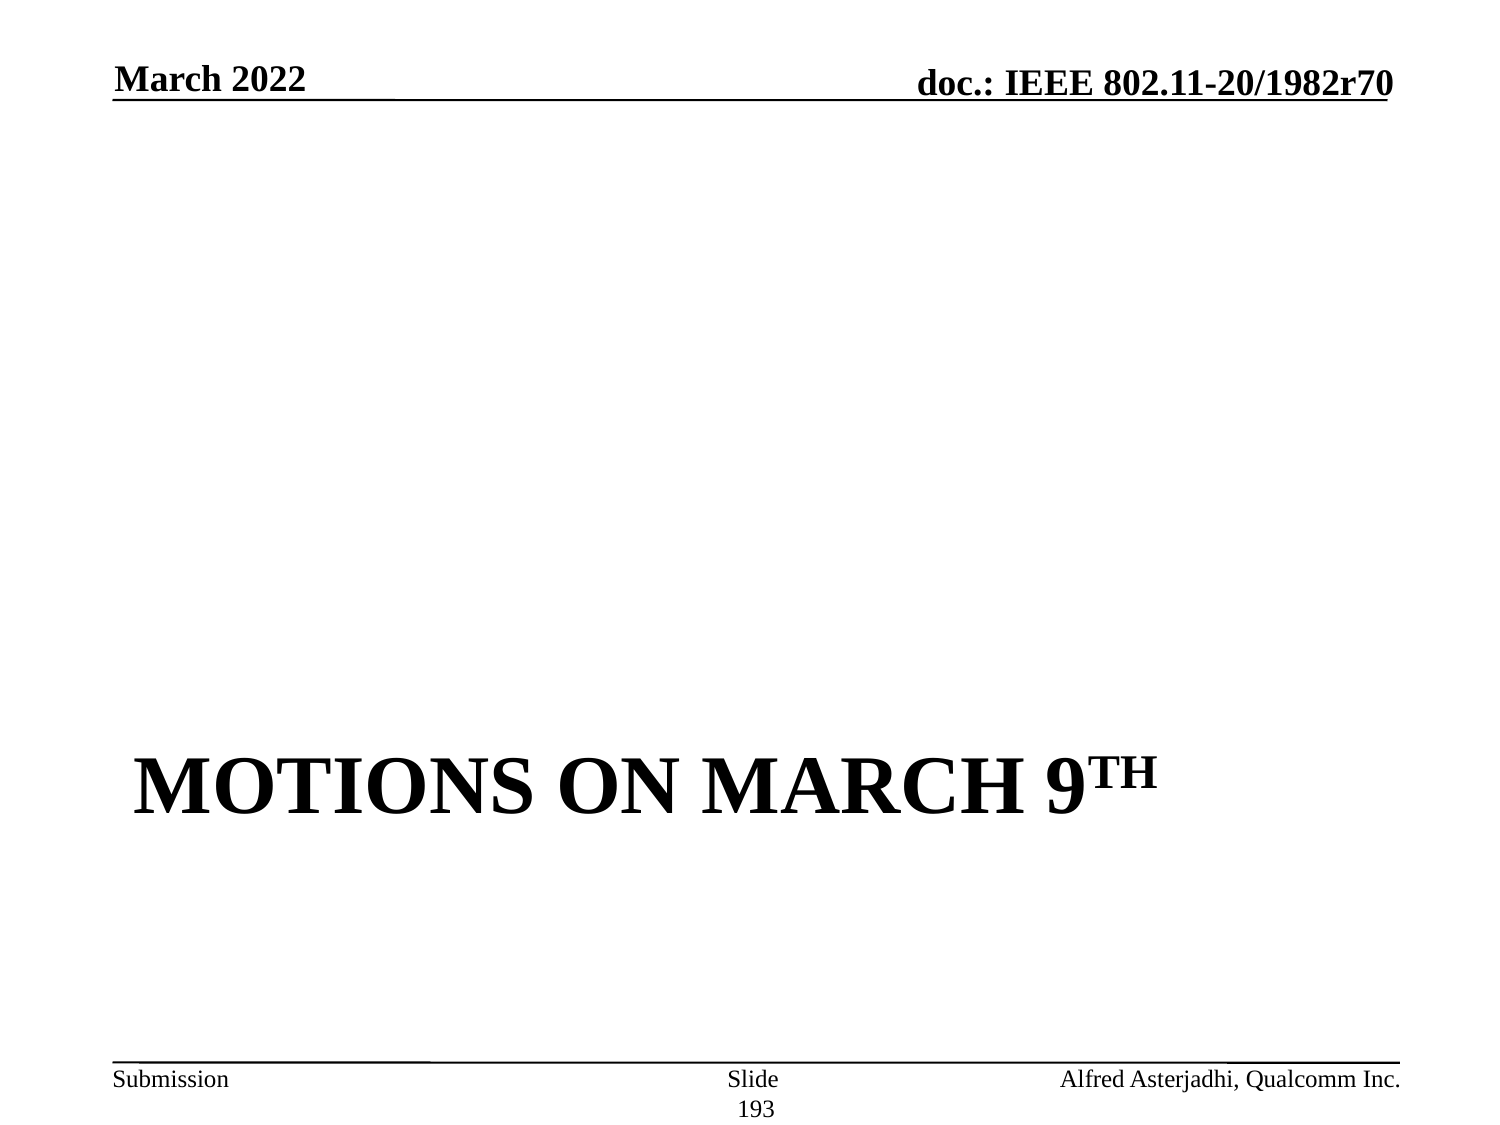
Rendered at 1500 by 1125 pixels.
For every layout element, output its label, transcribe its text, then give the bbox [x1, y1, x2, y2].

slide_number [114, 54, 423, 100]
title Motions on March 9th [118, 722, 1394, 947]
footer Alfred Asterjadhi, Qualcomm Inc. [878, 1061, 1402, 1093]
slide_number Slide 193 [712, 1061, 800, 1123]
